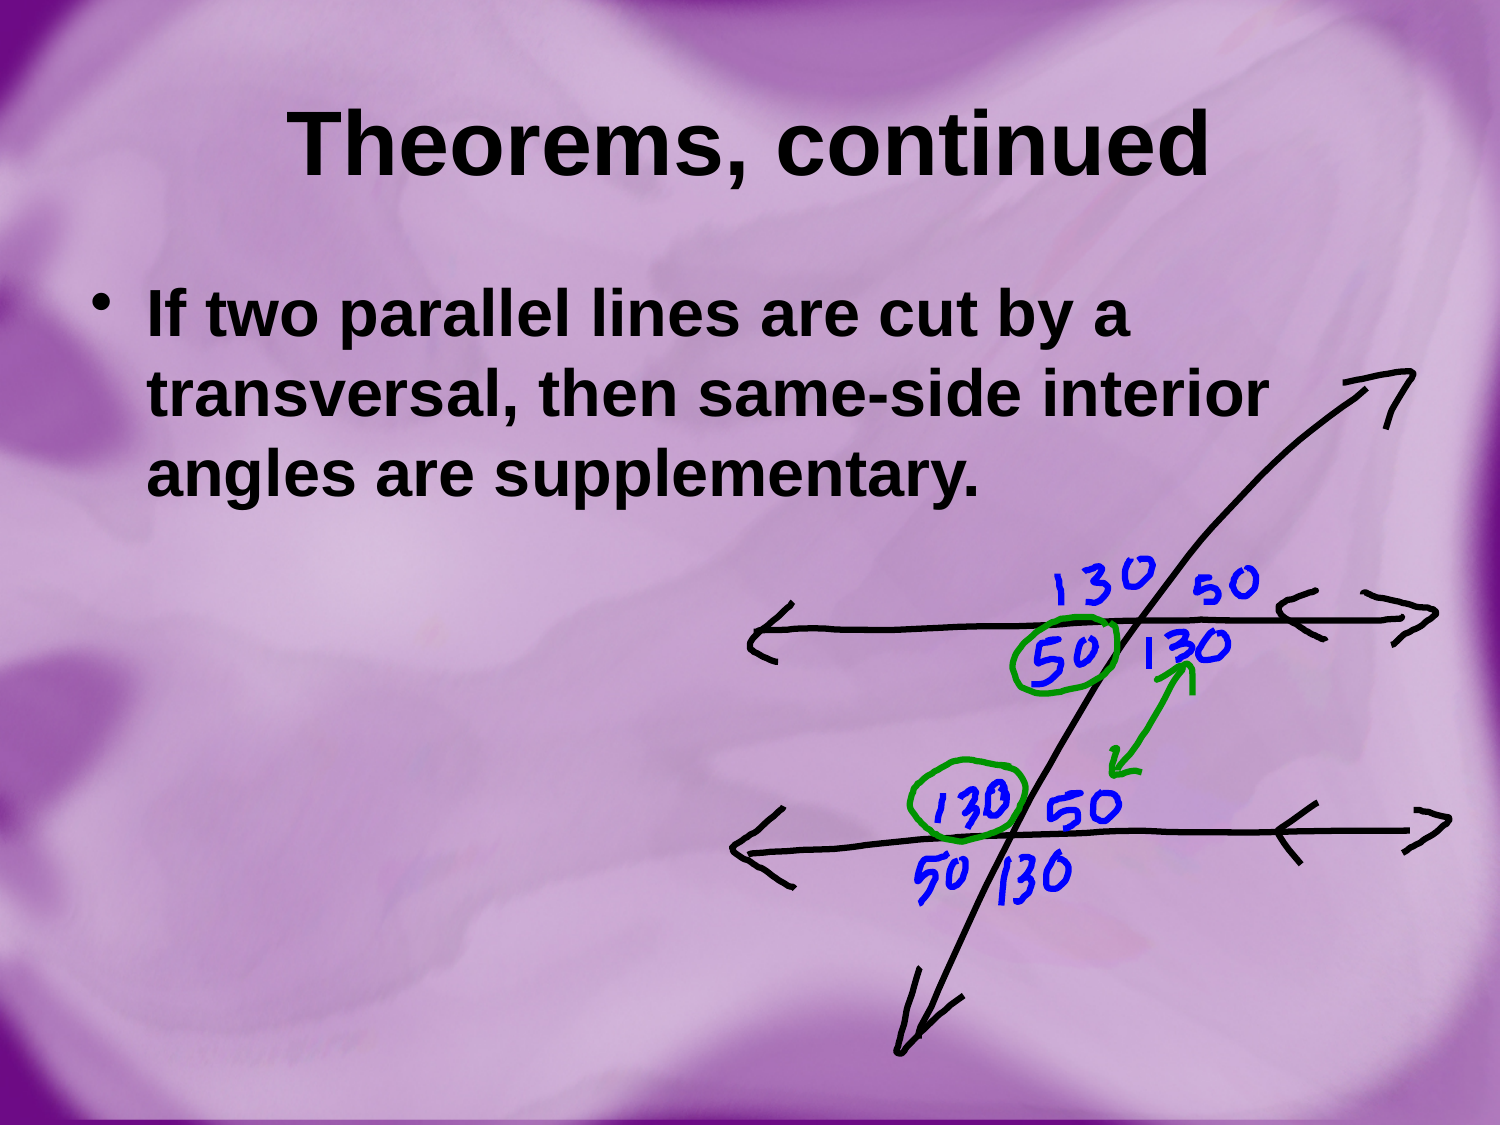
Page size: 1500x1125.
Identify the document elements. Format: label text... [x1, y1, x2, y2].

text_box [1083, 565, 1109, 604]
text_box [895, 966, 965, 1055]
text_box [1165, 631, 1194, 661]
text_box [1362, 591, 1437, 646]
text_box [1402, 809, 1451, 854]
text_box [790, 834, 1010, 854]
text_box [1049, 792, 1082, 830]
list If two parallel lines are cut by a transversal, then same-side interior angles are supplementary. [74, 262, 1426, 1006]
text_box [1124, 557, 1154, 588]
text_box [1342, 370, 1415, 430]
text_box [1015, 856, 1034, 903]
text_box [941, 397, 1358, 988]
text_box [1124, 686, 1172, 760]
text_box [1321, 617, 1377, 622]
text_box [1197, 629, 1229, 661]
text_box [1045, 850, 1070, 890]
text_box [908, 758, 1027, 843]
text_box [1277, 589, 1327, 642]
text_box [948, 858, 967, 888]
text_box [1092, 790, 1120, 822]
text_box [1276, 801, 1319, 865]
text_box [731, 805, 796, 890]
text_box [1231, 567, 1257, 597]
text_box [1056, 573, 1062, 606]
text_box [1011, 616, 1119, 695]
text_box [1000, 857, 1011, 906]
text_box [749, 601, 794, 663]
title Theorems, continued [74, 44, 1426, 233]
text_box [1195, 576, 1220, 603]
text_box [1104, 619, 1138, 624]
picture [0, 0, 1500, 1125]
text_box [916, 852, 950, 905]
text_box [1111, 747, 1142, 777]
text_box [786, 624, 1046, 632]
text_box [1310, 829, 1408, 835]
text_box [1156, 663, 1194, 696]
text_box [1054, 829, 1278, 844]
